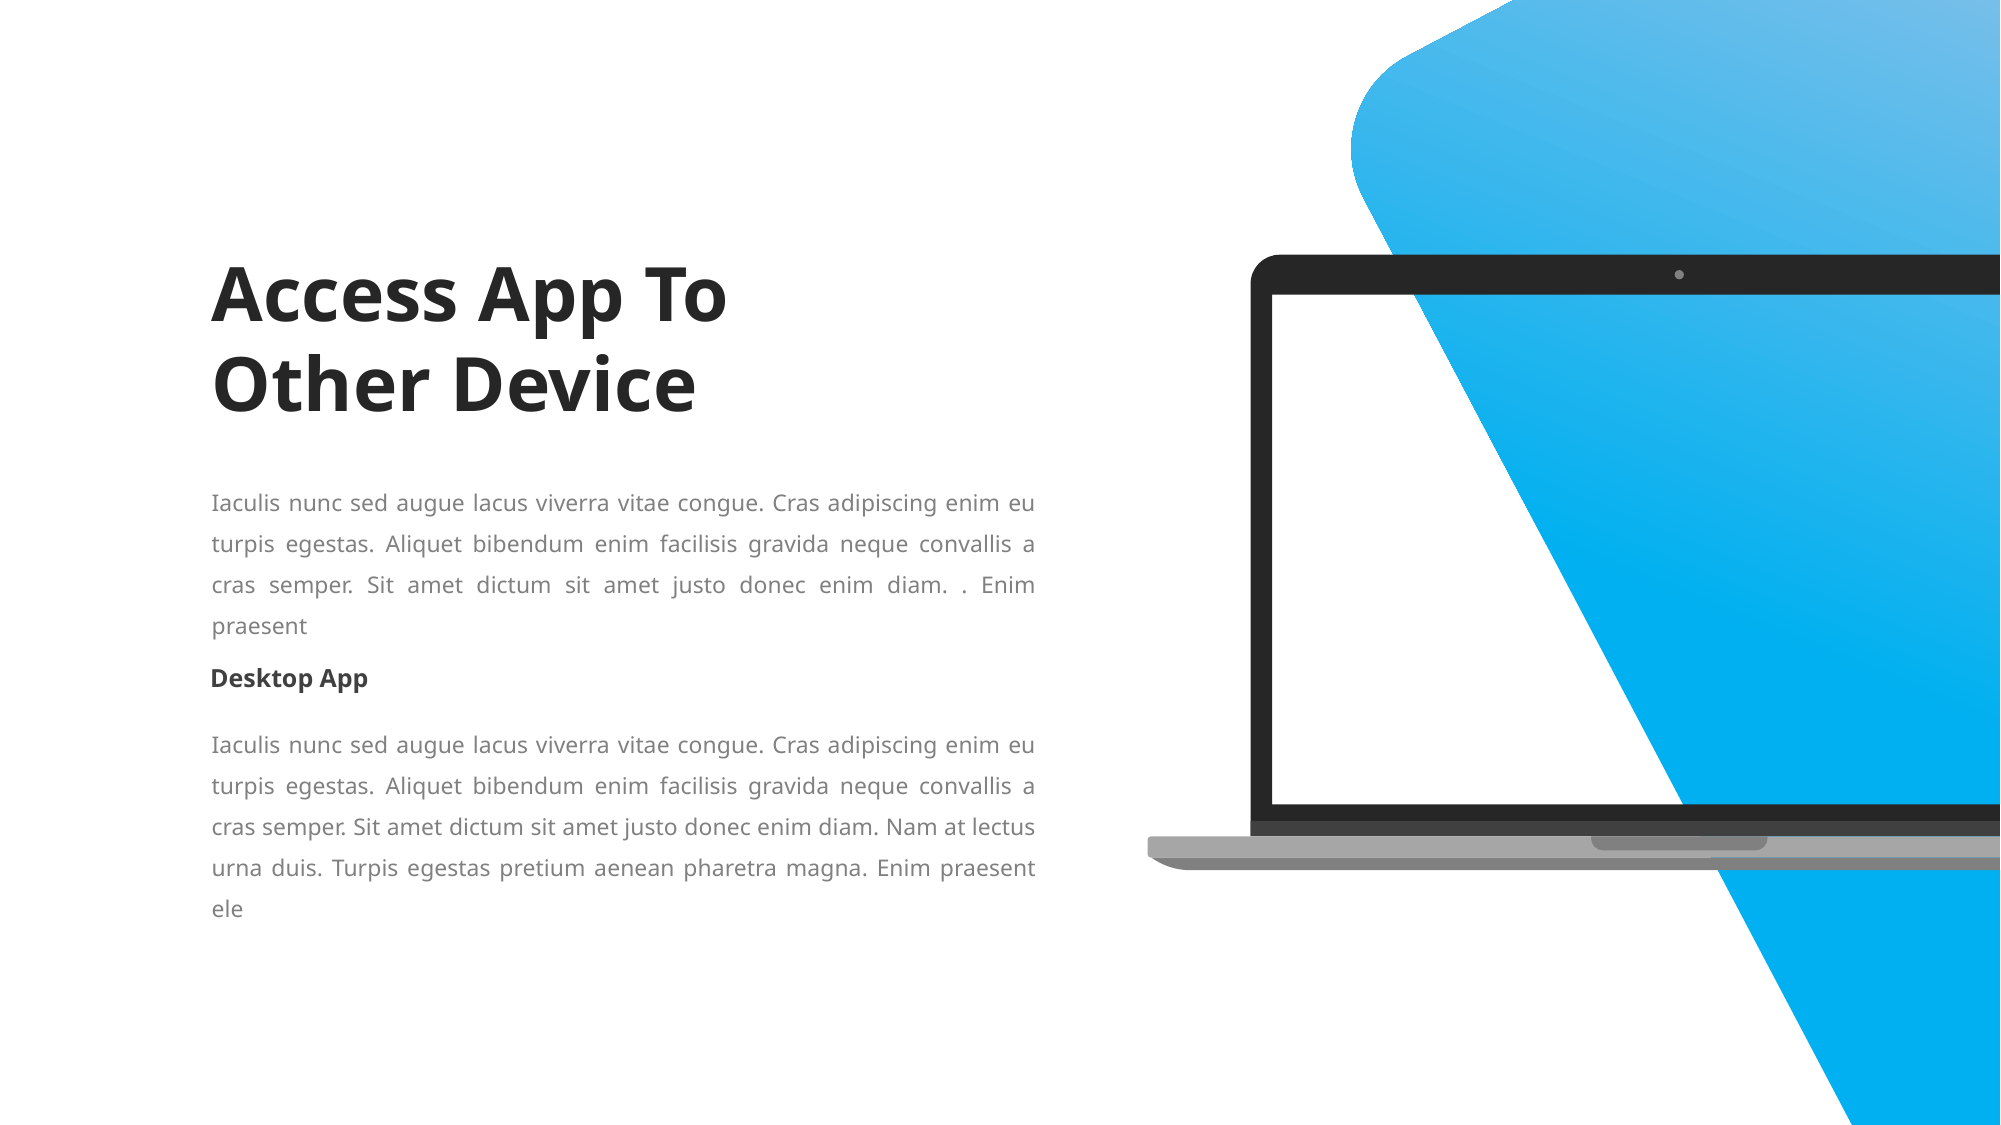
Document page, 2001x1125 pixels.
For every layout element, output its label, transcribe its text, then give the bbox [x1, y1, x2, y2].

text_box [1147, 254, 2000, 871]
text_box Access App To Other Device [196, 239, 827, 434]
text_box Iaculis nunc sed augue lacus viverra vitae congue. Cras adipiscing enim eu turpis egestas. Aliquet bibendum enim facilisis gravida neque convallis a cras semper. Sit amet dictum sit amet justo donec enim diam. Nam at lectus urna duis. Turpis egestas pretium aenean pharetra magna. Enim praesent ele [196, 709, 1052, 930]
picture [1262, 279, 2000, 809]
text_box Iaculis nunc sed augue lacus viverra vitae congue. Cras adipiscing enim eu turpis egestas. Aliquet bibendum enim facilisis gravida neque convallis a cras semper. Sit amet dictum sit amet justo donec enim diam. . Enim praesent [196, 467, 1052, 647]
text_box Desktop App [195, 655, 384, 701]
